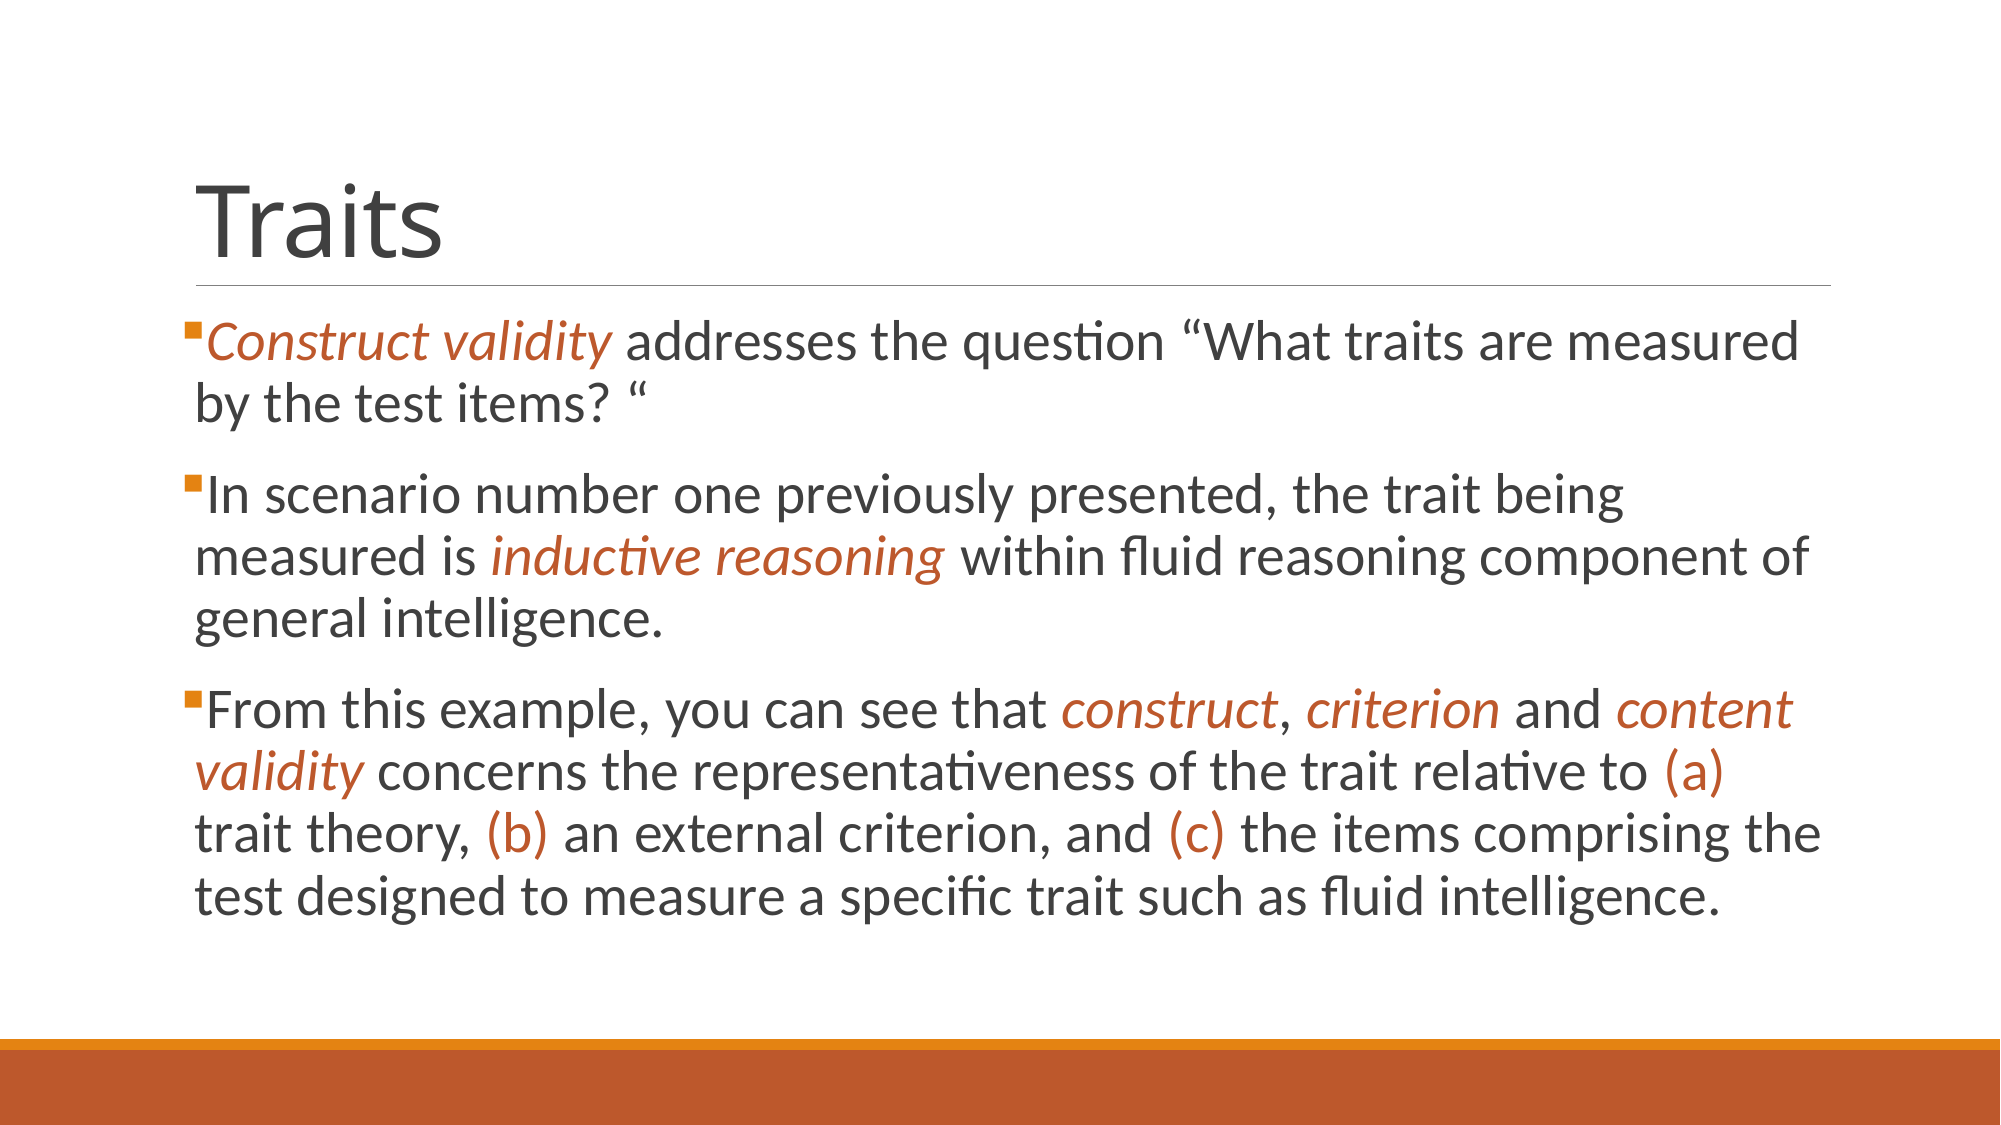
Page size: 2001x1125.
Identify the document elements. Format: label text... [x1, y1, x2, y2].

list Construct validity addresses the question “What traits are measured by the test items? “ In scenario number one previously presented, the trait being measured is inductive reasoning within fluid reasoning component of general intelligence. From this example, you can see that construct, criterion and content validity concerns the representativeness of the trait relative to (a) trait theory, (b) an external criterion, and (c) the items comprising the test designed to measure a specific trait such as fluid intelligence. [180, 302, 1830, 963]
title Traits [180, 47, 1830, 285]
